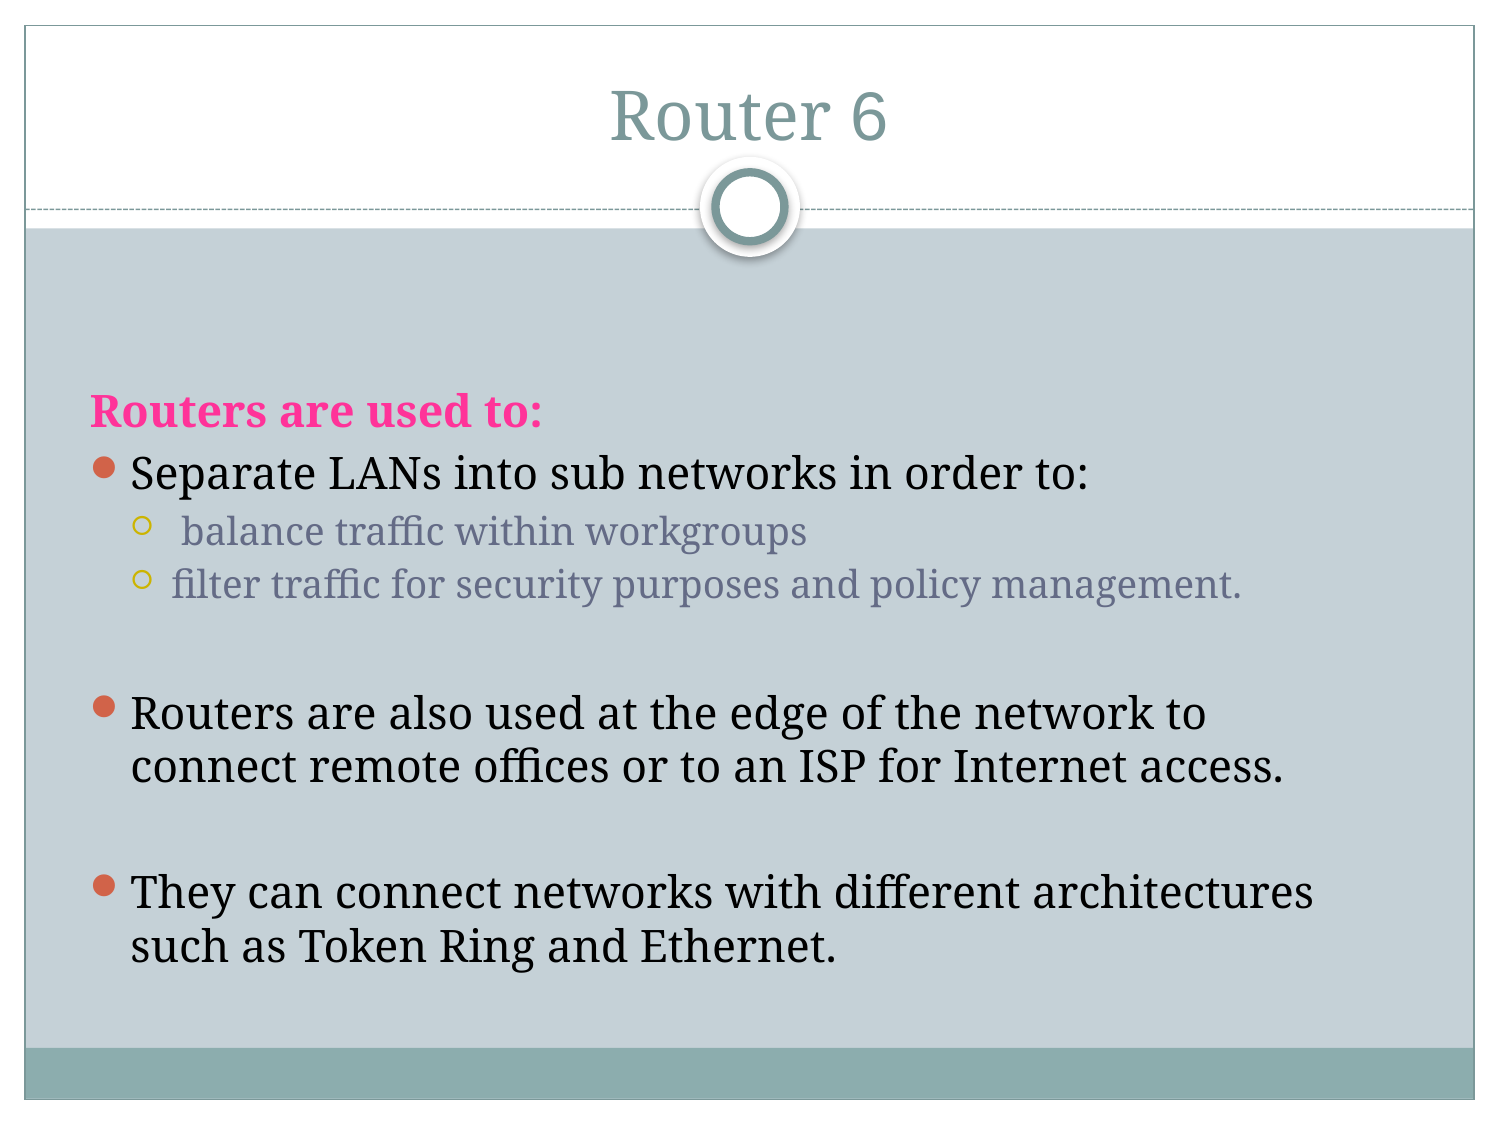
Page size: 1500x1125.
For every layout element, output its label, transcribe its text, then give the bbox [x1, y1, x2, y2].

list Routers are used to: Separate LANs into sub networks in order to: balance traffic within workgroups filter traffic for security purposes and policy management. Routers are also used at the edge of the network to connect remote offices or to an ISP for Internet access. They can connect networks with different architectures such as Token Ring and Ethernet. [75, 375, 1334, 1017]
title 6 Router [49, 37, 1450, 162]
